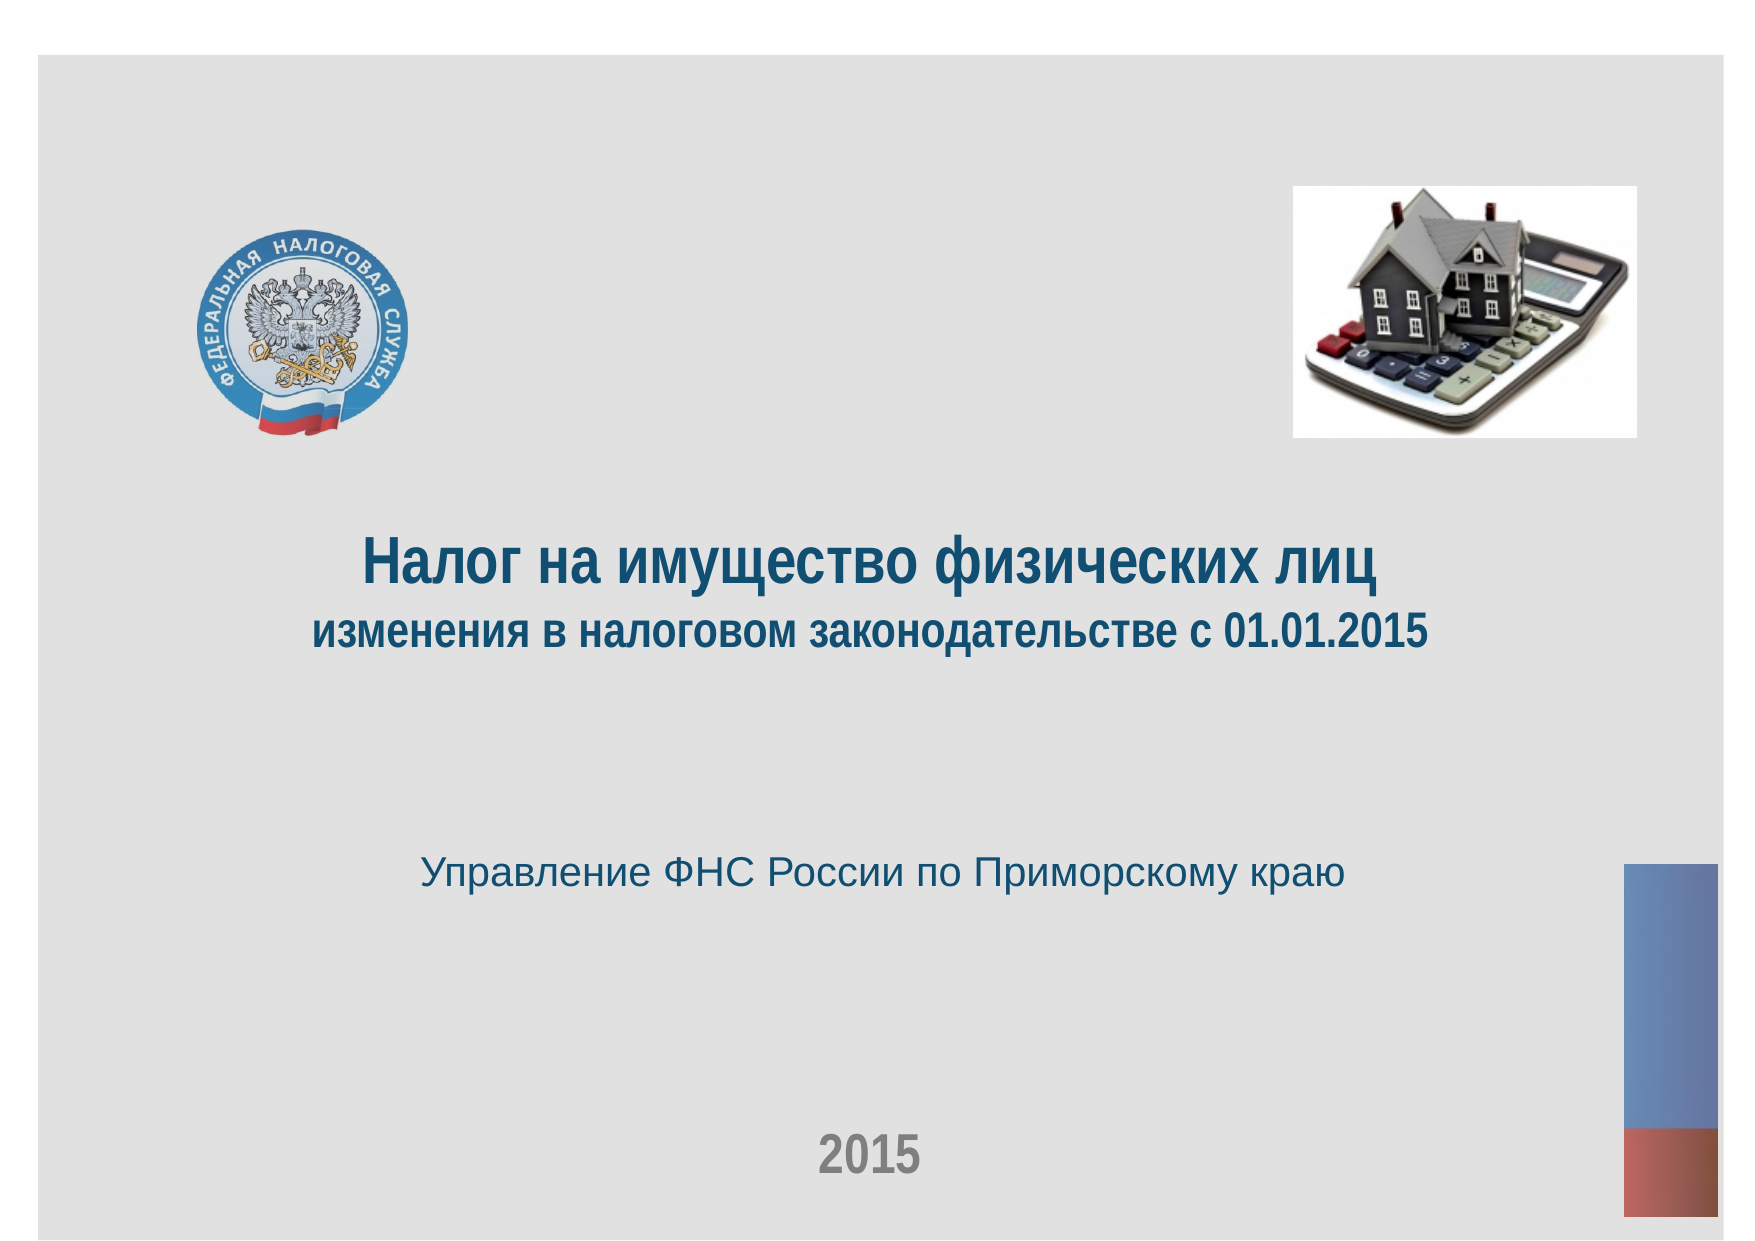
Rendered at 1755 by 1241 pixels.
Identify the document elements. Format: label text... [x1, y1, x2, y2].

text_box 2015 [103, 1108, 1619, 1193]
picture [1292, 185, 1638, 438]
text_box [36, 53, 1726, 1241]
text_box Налог на имущество физических лиц изменения в налоговом законодательстве с 01.01.2015 [155, 509, 1585, 665]
text_box Управление ФНС России по Приморскому краю [274, 837, 1492, 903]
picture [196, 229, 408, 438]
picture [1624, 864, 1719, 1217]
